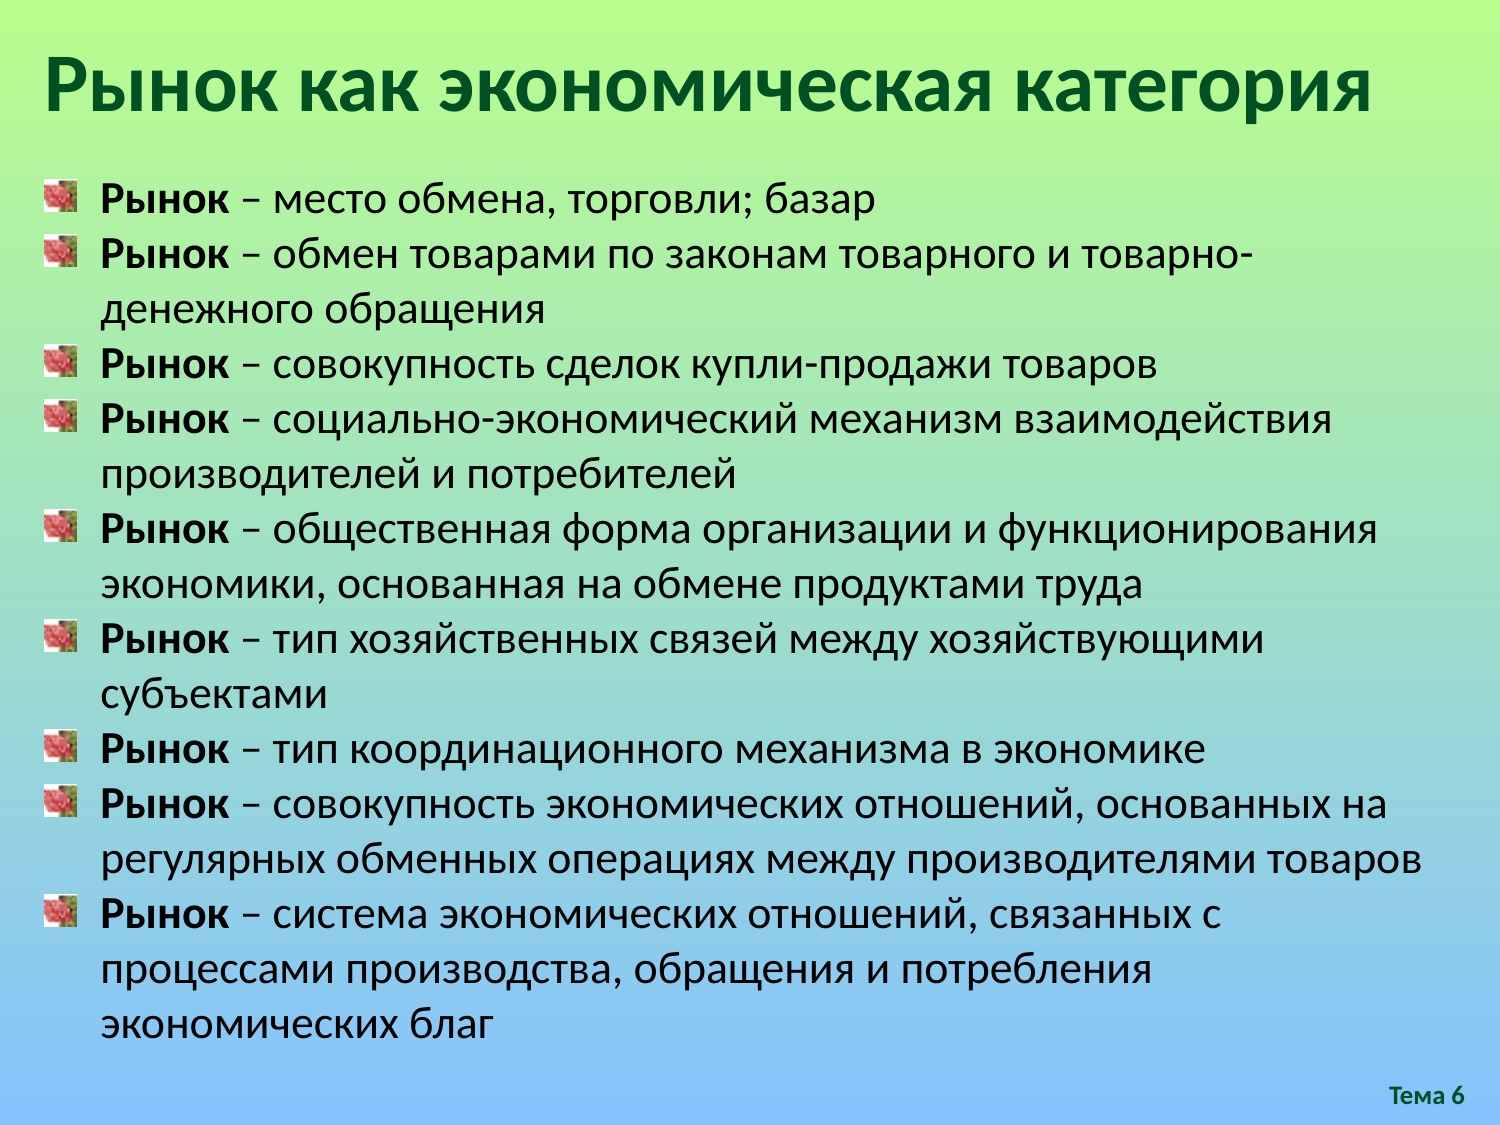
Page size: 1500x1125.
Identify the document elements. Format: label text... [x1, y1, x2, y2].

picture [44, 509, 77, 542]
picture [44, 784, 77, 817]
text_box Рынок как экономическая категория [29, 21, 1435, 136]
picture [44, 344, 77, 377]
text_box Рынок – место обмена, торговли; базар Рынок – обмен товарами по законам товарного и товарно-денежного обращения Рынок – совокупность сделок купли-продажи товаров Рынок – социально-экономический механизм взаимодействия производителей и потребителей Рынок – общественная форма организации и функционирования экономики, основанная на обмене продуктами труда Рынок – тип хозяйственных связей между хозяйствующими субъектами Рынок – тип координационного механизма в экономике Рынок – совокупность экономических отношений, основанных на регулярных обменных операциях между производителями товаров Рынок – система экономических отношений, связанных с процессами производства, обращения и потребления экономических благ [29, 160, 1447, 1056]
text_box Тема 6 [1374, 1070, 1495, 1118]
picture [44, 619, 77, 652]
picture [44, 894, 77, 927]
picture [44, 729, 77, 762]
picture [44, 399, 77, 432]
picture [44, 179, 77, 212]
picture [44, 234, 77, 267]
